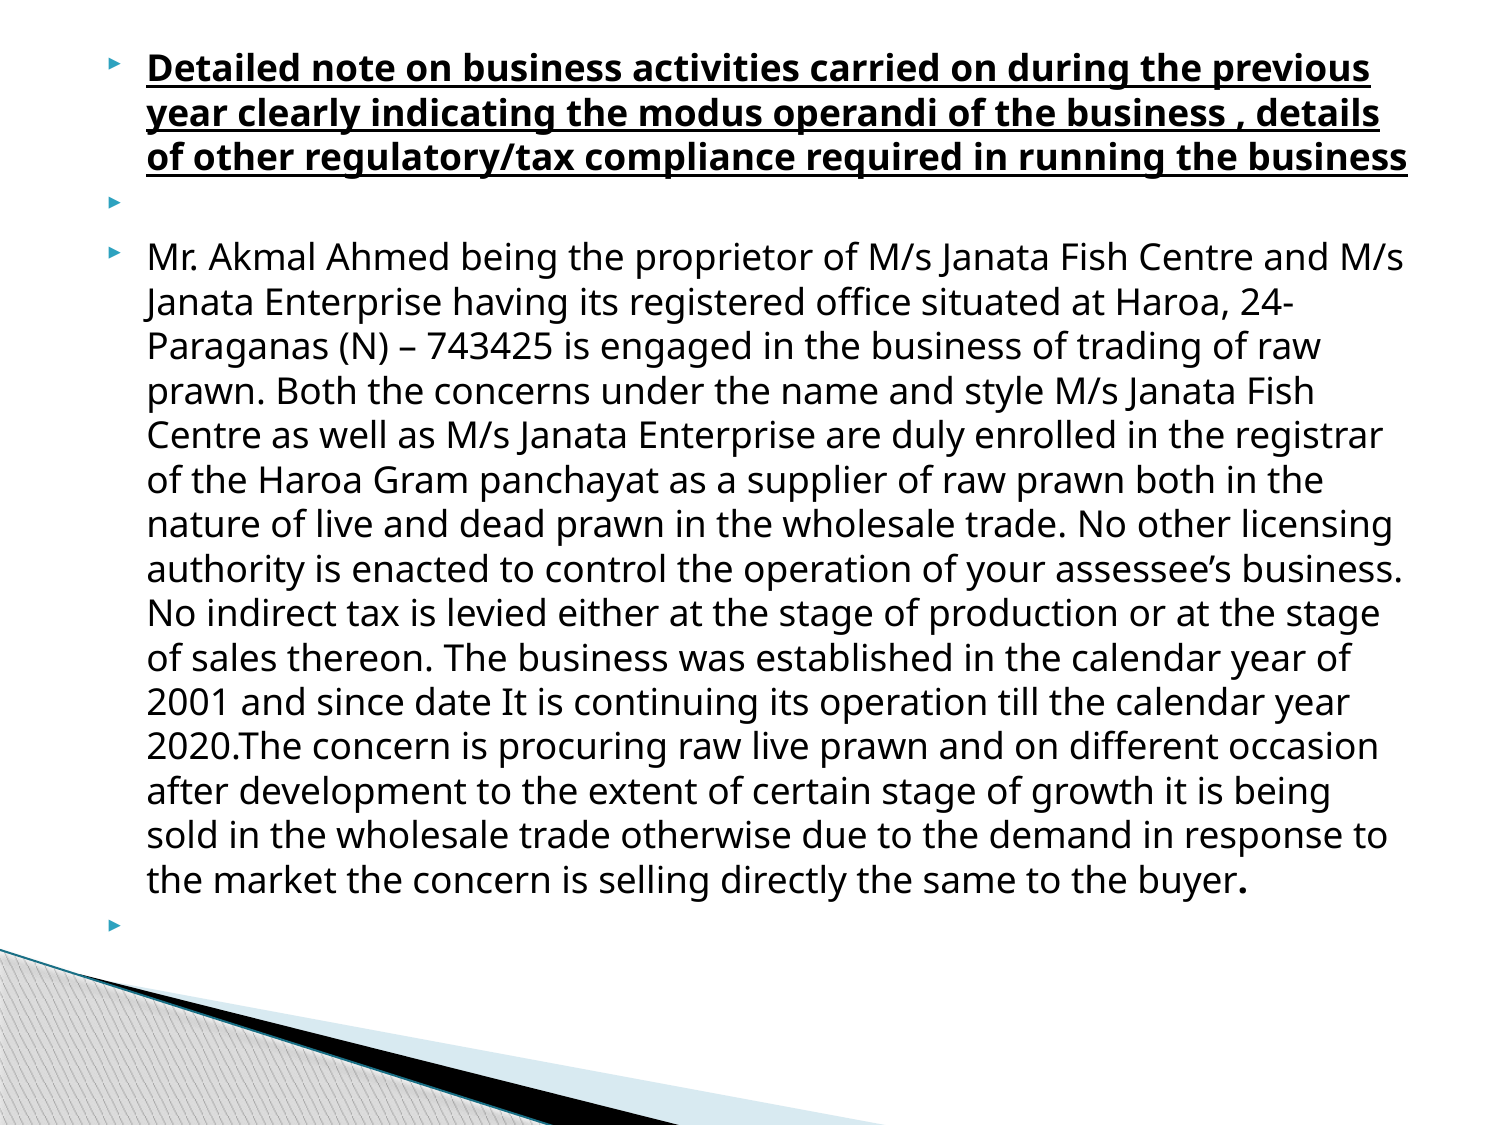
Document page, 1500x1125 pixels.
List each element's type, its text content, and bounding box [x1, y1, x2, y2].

list Detailed note on business activities carried on during the previous year clearly indicating the modus operandi of the business , details of other regulatory/tax compliance required in running the business Mr. Akmal Ahmed being the proprietor of M/s Janata Fish Centre and M/s Janata Enterprise having its registered office situated at Haroa, 24-Paraganas (N) – 743425 is engaged in the business of trading of raw prawn. Both the concerns under the name and style M/s Janata Fish Centre as well as M/s Janata Enterprise are duly enrolled in the registrar of the Haroa Gram panchayat as a supplier of raw prawn both in the nature of live and dead prawn in the wholesale trade. No other licensing authority is enacted to control the operation of your assessee’s business. No indirect tax is levied either at the stage of production or at the stage of sales thereon. The business was established in the calendar year of 2001 and since date It is continuing its operation till the calendar year 2020.The concern is procuring raw live prawn and on different occasion after development to the extent of certain stage of growth it is being sold in the wholesale trade otherwise due to the demand in response to the market the concern is selling directly the same to the buyer. [75, 37, 1425, 986]
